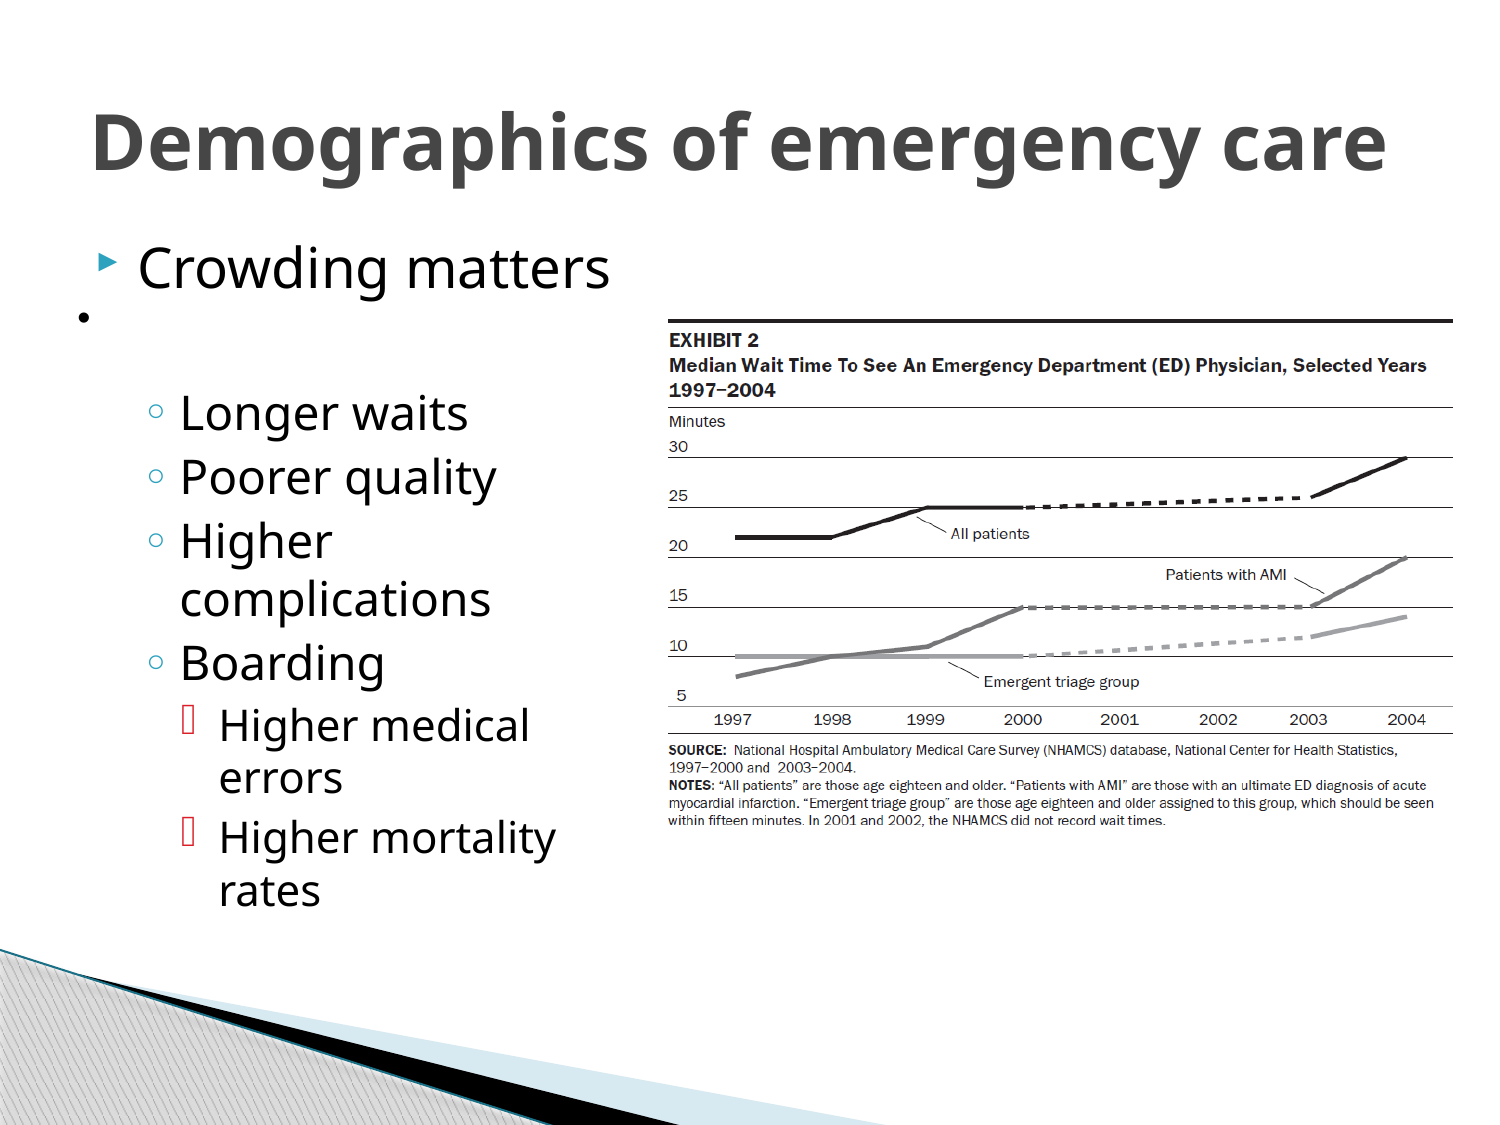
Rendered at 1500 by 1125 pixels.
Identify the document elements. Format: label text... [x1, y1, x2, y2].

list Crowding matters Longer waits Poorer quality Higher complications Boarding Higher medical errors Higher mortality rates [62, 224, 663, 986]
title Demographics of emergency care [75, 45, 1425, 233]
picture [662, 312, 1463, 838]
